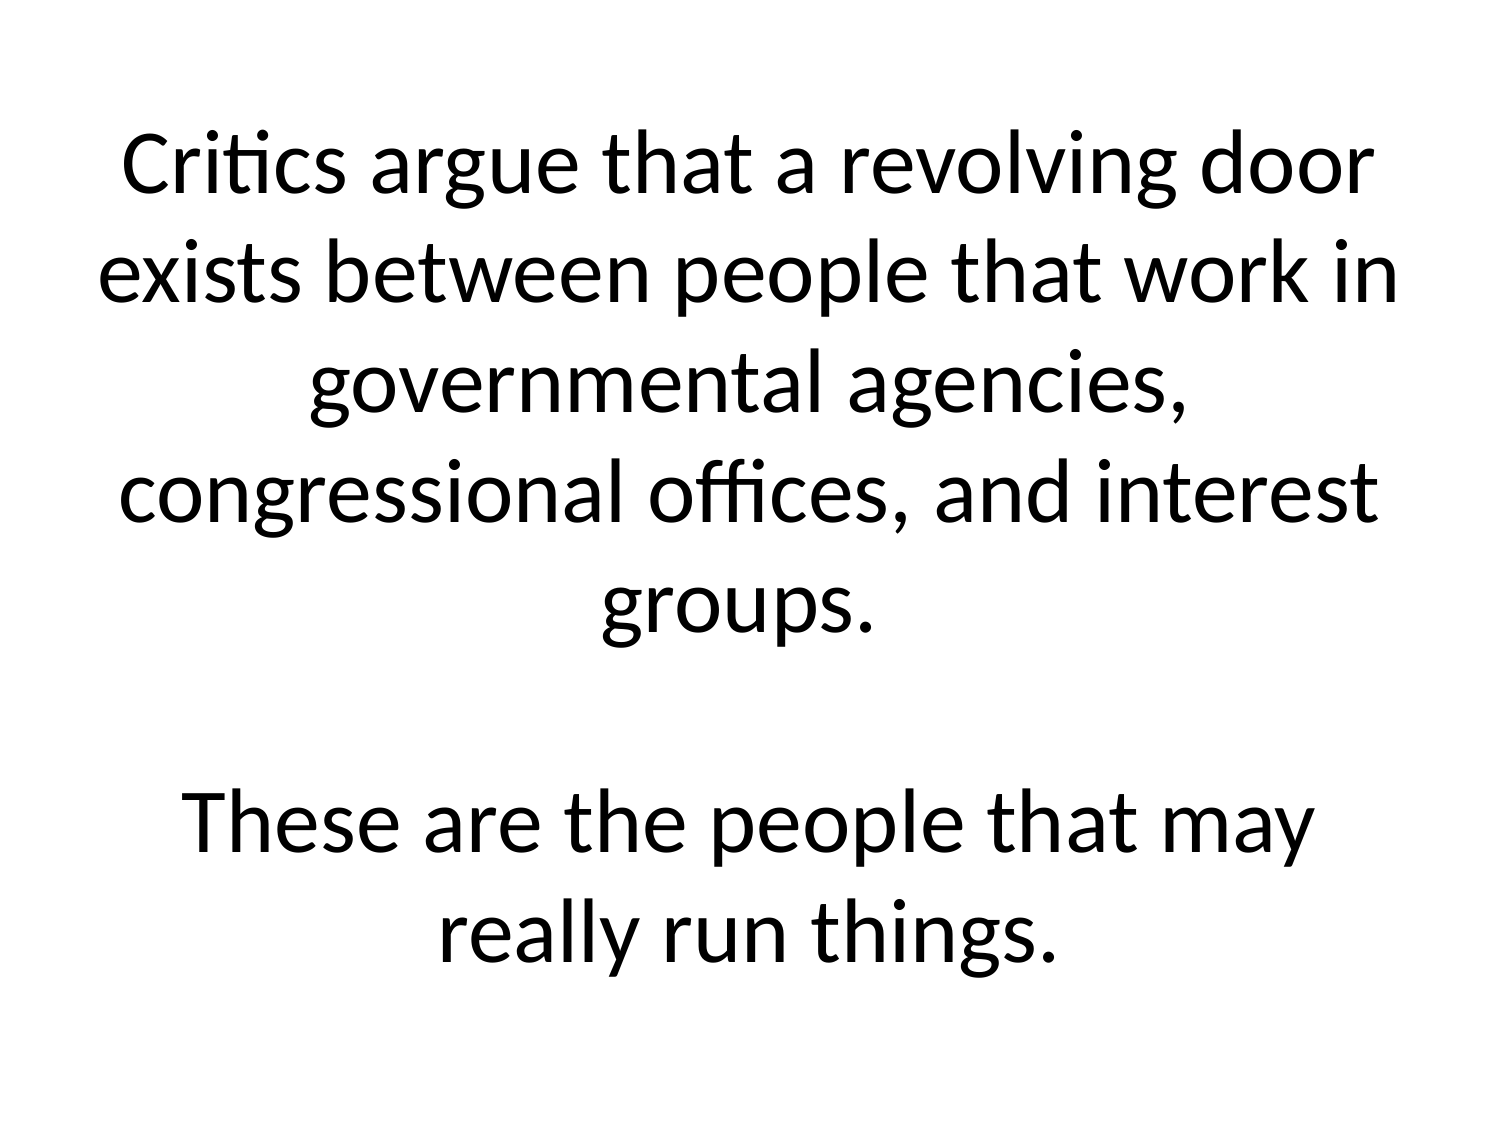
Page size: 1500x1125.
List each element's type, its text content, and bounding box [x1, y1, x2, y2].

title Critics argue that a revolving door exists between people that work in governmental agencies, congressional offices, and interest groups. These are the people that may really run things. [74, 44, 1426, 1038]
